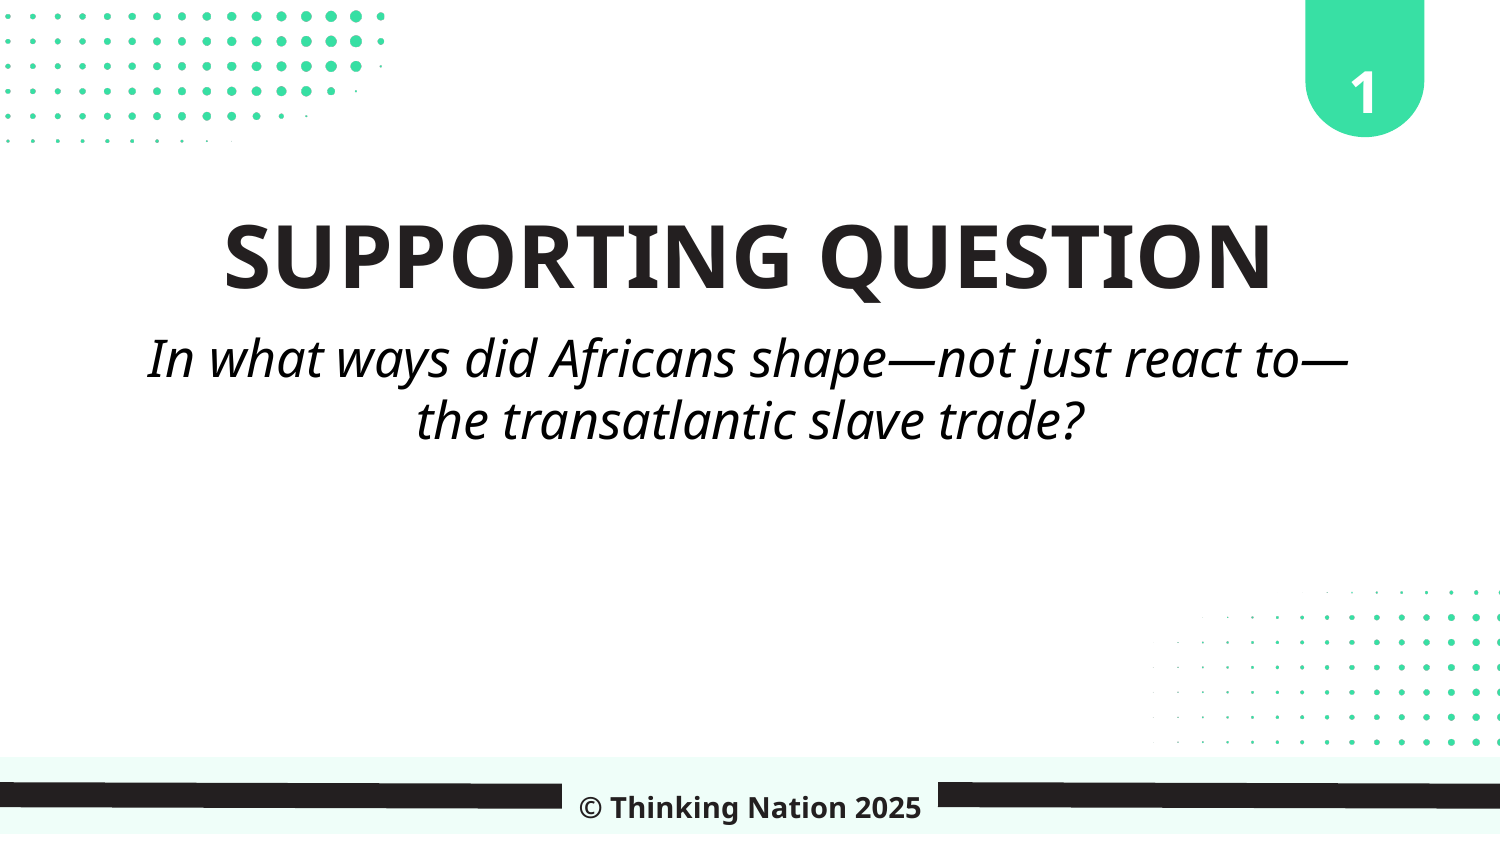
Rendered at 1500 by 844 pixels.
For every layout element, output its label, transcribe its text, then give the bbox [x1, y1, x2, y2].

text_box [1300, 0, 1430, 138]
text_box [0, 756, 1500, 835]
text_box [1128, 590, 1500, 755]
text_box [0, 0, 385, 144]
text_box In what ways did Africans shape—not just react to—the transatlantic slave trade? [146, 324, 1353, 451]
text_box SUPPORTING QUESTION [209, 159, 1291, 307]
